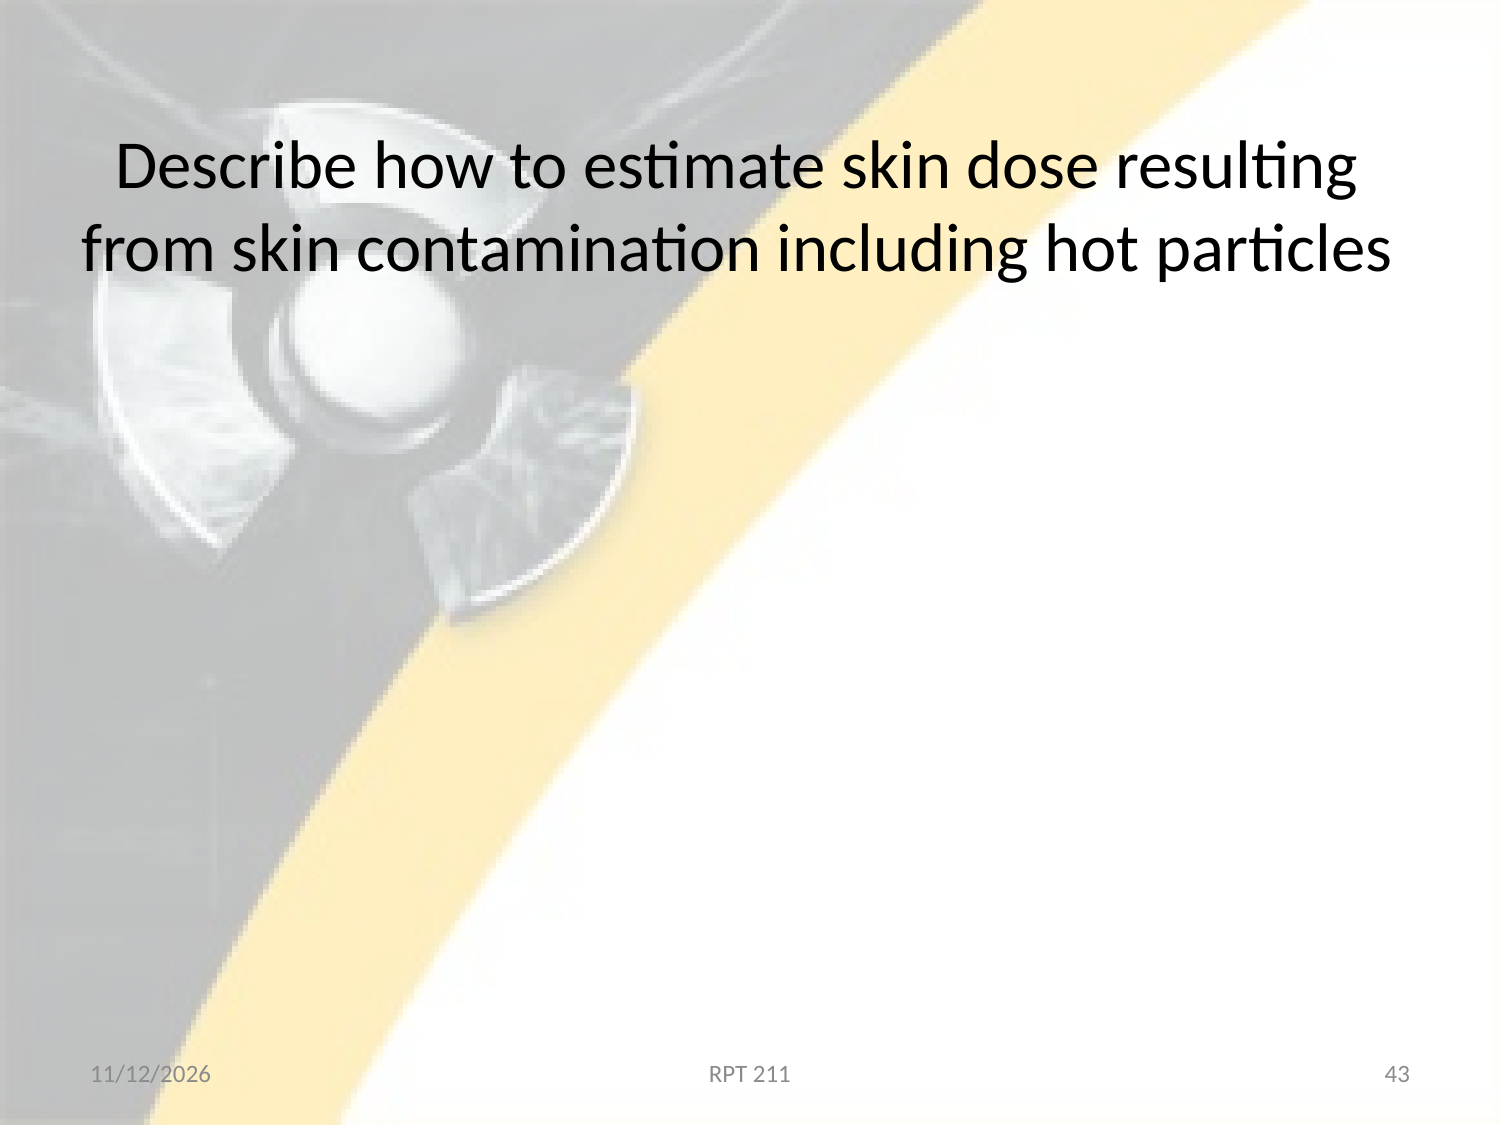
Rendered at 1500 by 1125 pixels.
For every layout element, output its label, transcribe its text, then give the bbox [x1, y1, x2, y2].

title Describe how to estimate skin dose resulting from skin contamination including hot particles [62, 99, 1413, 388]
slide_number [75, 1042, 425, 1103]
footer RPT 211 [512, 1042, 988, 1103]
slide_number 43 [1074, 1042, 1425, 1103]
